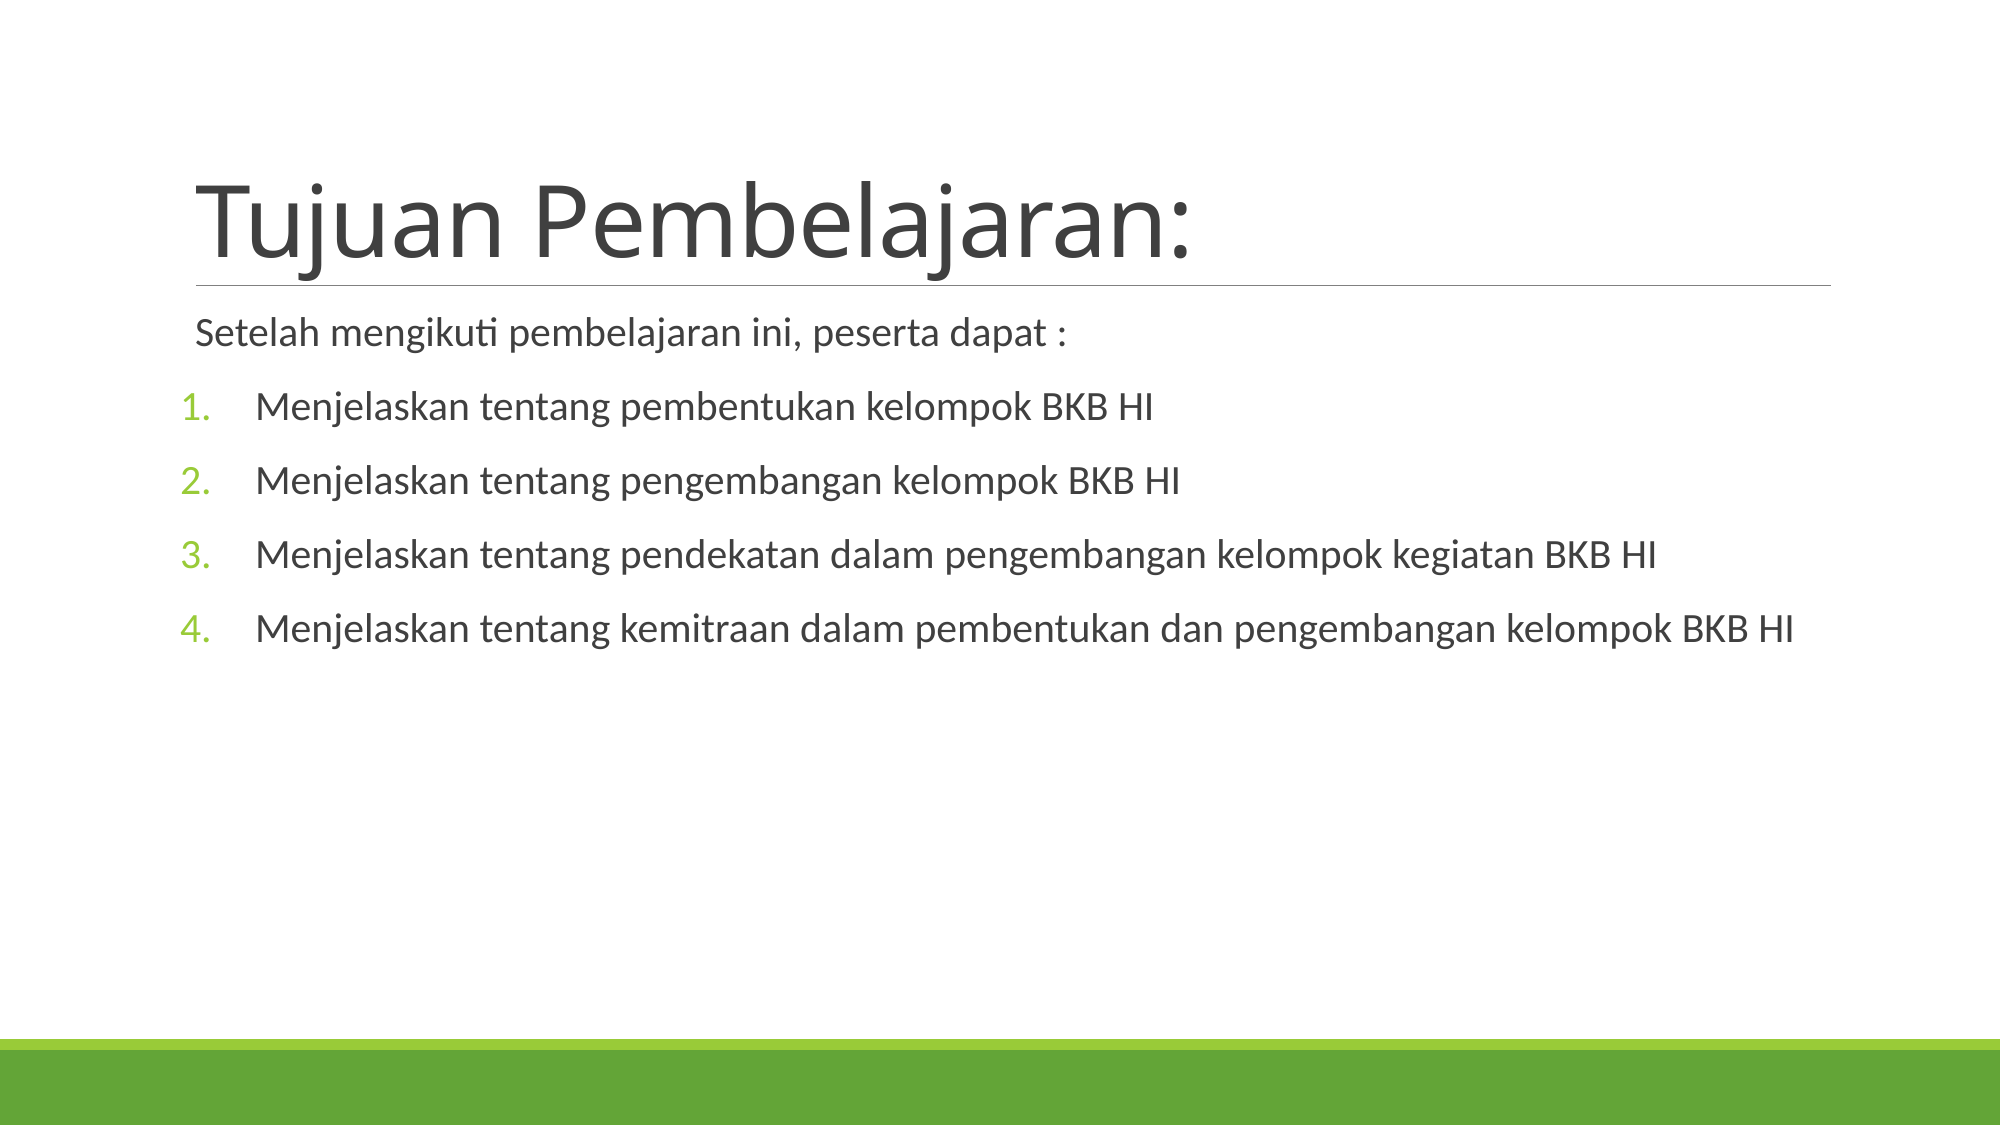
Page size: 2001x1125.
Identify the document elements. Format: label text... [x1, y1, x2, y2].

title Tujuan Pembelajaran: [180, 47, 1830, 285]
list Setelah mengikuti pembelajaran ini, peserta dapat : Menjelaskan tentang pembentukan kelompok BKB HI Menjelaskan tentang pengembangan kelompok BKB HI Menjelaskan tentang pendekatan dalam pengembangan kelompok kegiatan BKB HI Menjelaskan tentang kemitraan dalam pembentukan dan pengembangan kelompok BKB HI [180, 302, 1830, 963]
